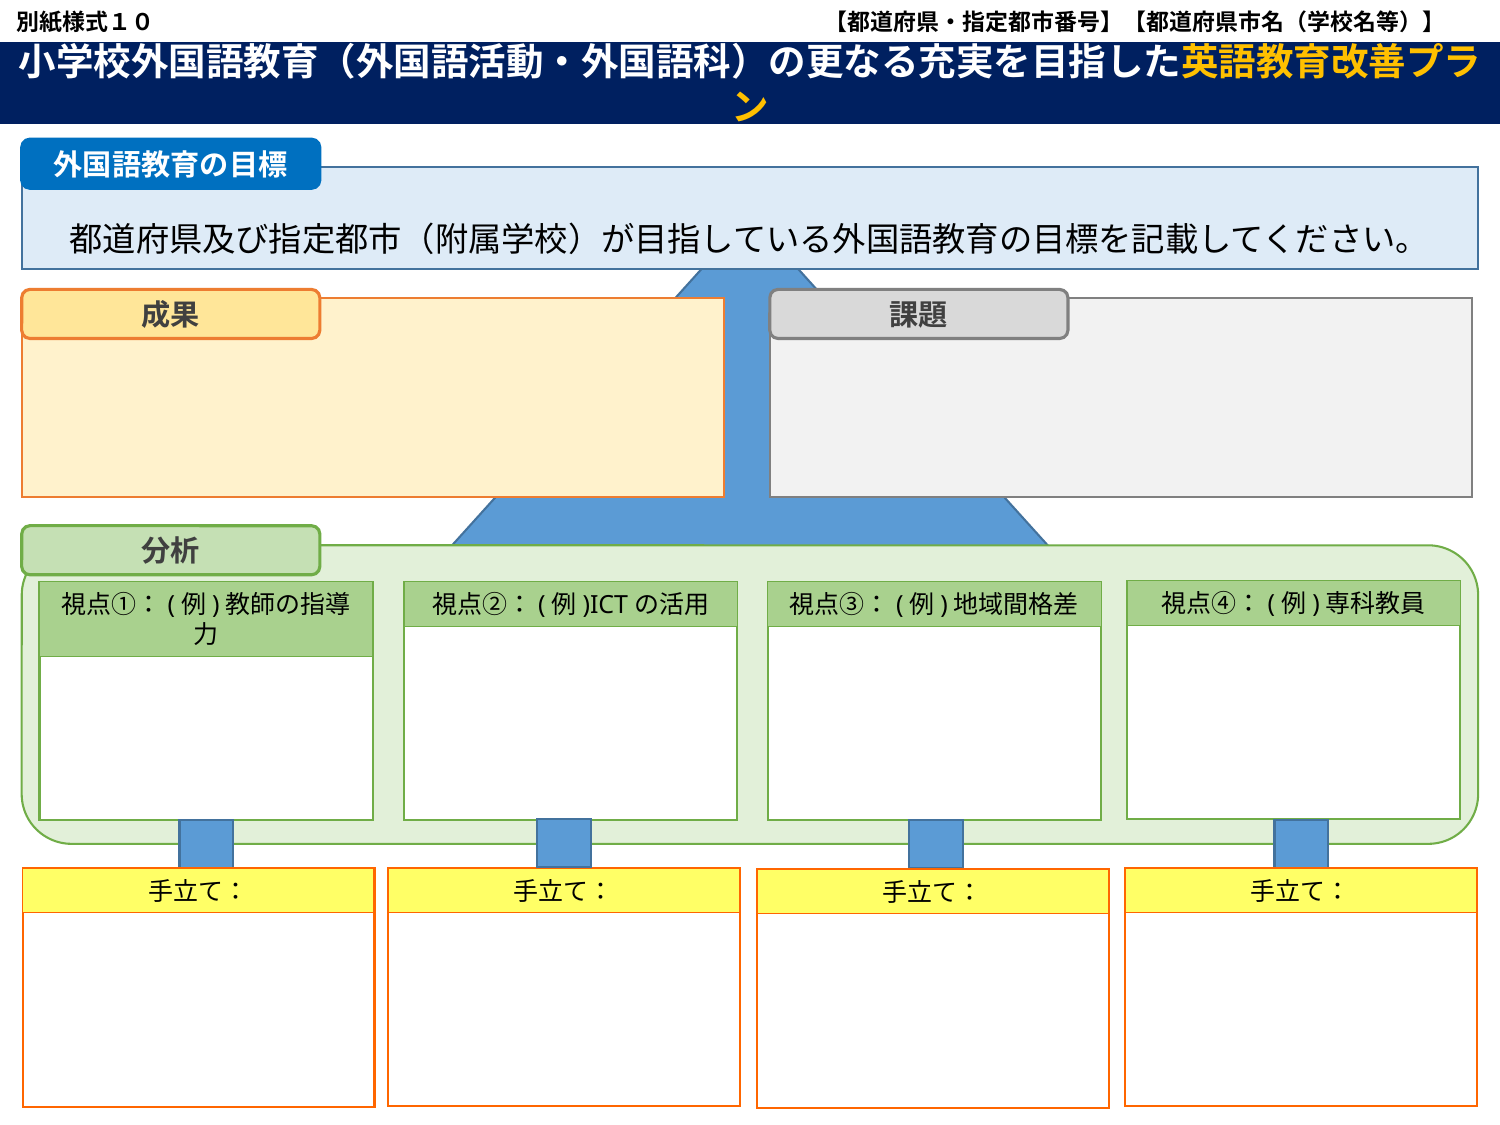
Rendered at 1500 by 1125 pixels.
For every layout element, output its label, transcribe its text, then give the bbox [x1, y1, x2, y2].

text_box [1127, 580, 1461, 819]
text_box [757, 869, 1110, 1108]
text_box [178, 844, 234, 867]
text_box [21, 139, 1479, 270]
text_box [769, 289, 1472, 498]
text_box [469, 270, 1031, 525]
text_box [39, 581, 373, 820]
text_box [1273, 844, 1329, 867]
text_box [388, 868, 740, 1107]
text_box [767, 581, 1102, 820]
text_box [21, 525, 1479, 844]
text_box 【都道府県・指定都市番号】【都道府県市名（学校名等）】 [769, 0, 1500, 43]
text_box 小学校外国語教育（外国語活動・外国語科）の更なる充実を目指した英語教育改善プラン [0, 42, 1500, 124]
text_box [21, 289, 724, 498]
text_box [536, 844, 592, 868]
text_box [404, 581, 738, 820]
text_box [908, 844, 964, 868]
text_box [22, 868, 375, 1107]
text_box 別紙様式１０ [1, 0, 170, 43]
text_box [1125, 868, 1478, 1107]
